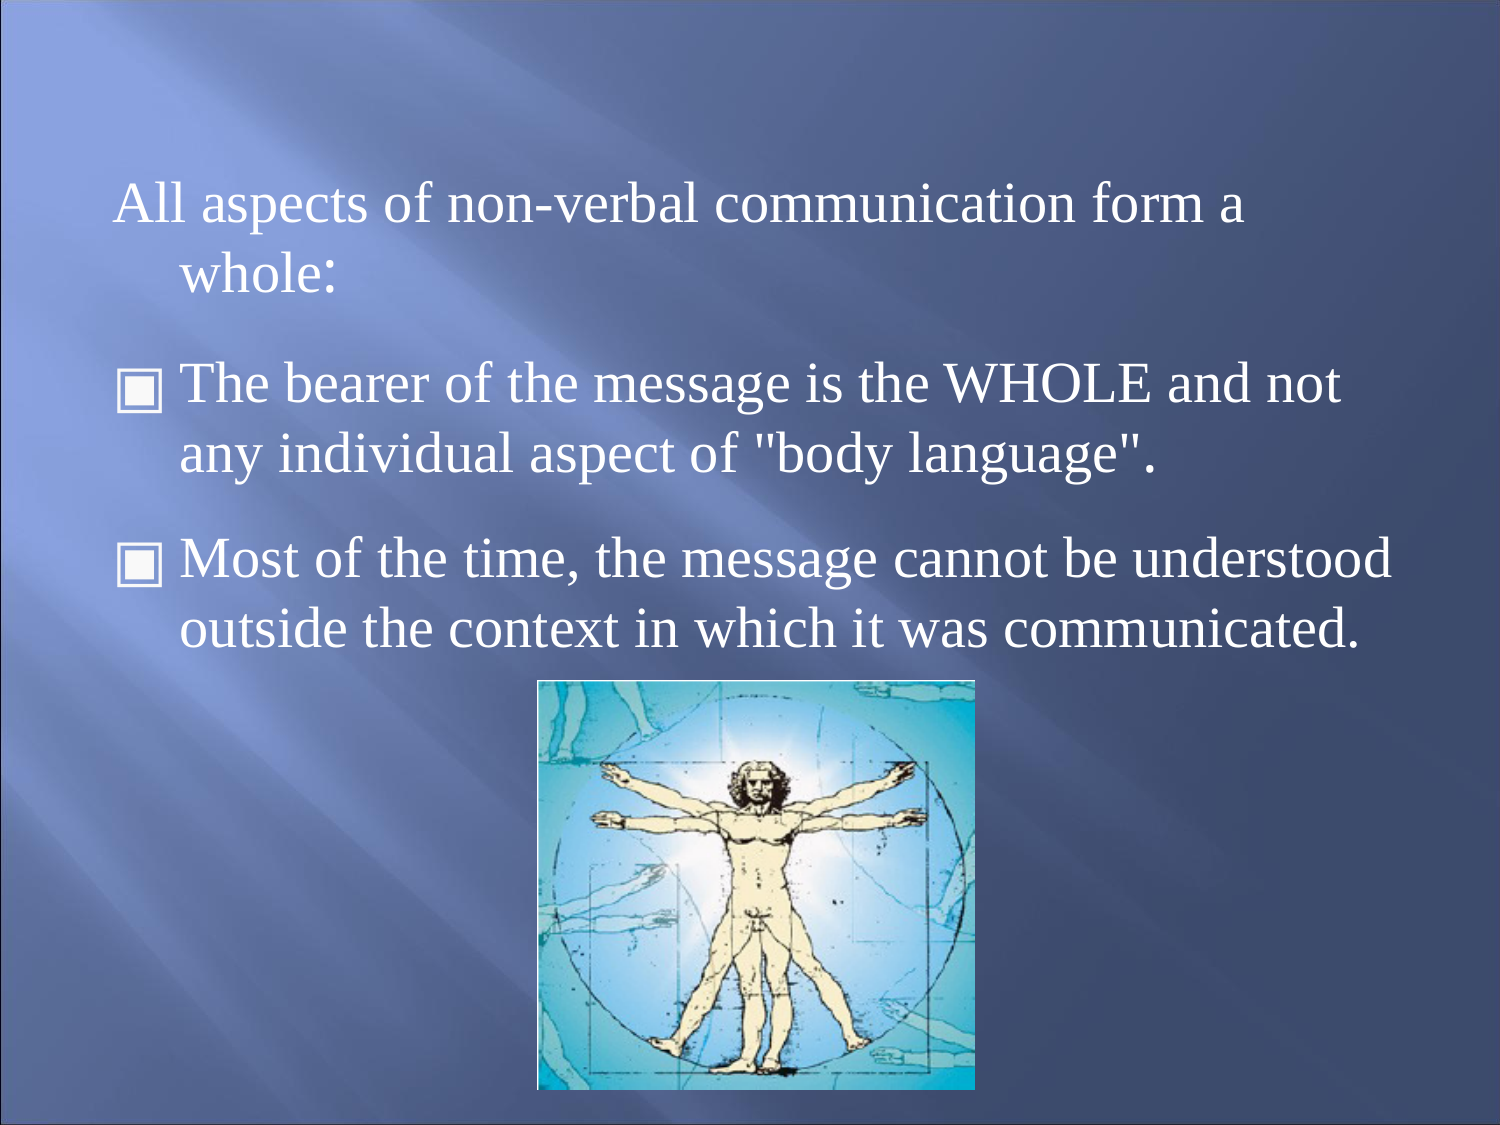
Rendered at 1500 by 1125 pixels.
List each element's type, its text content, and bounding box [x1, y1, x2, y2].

picture [0, 0, 1500, 1125]
list All aspects of non-verbal communication form a whole: The bearer of the message is the WHOLE and not any individual aspect of "body language". Most of the time, the message cannot be understood outside the context in which it was communicated. [75, 156, 1425, 646]
